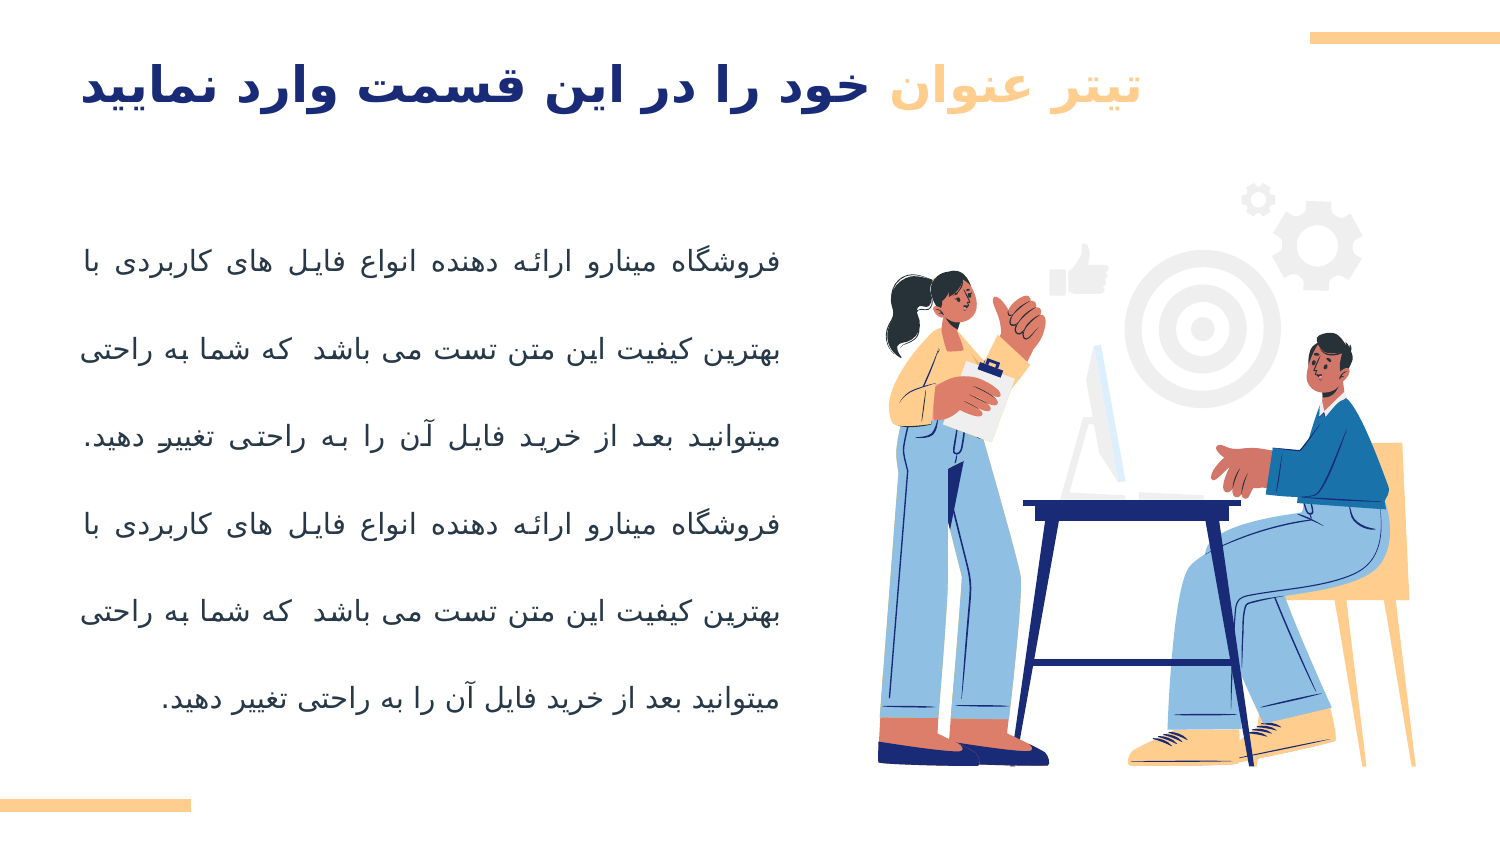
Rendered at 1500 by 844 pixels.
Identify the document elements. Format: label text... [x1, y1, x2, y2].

text_box فروشگاه مینارو ارائه دهنده انواع فایل های کاربردی با بهترین کیفیت این متن تست می باشد که شما به راحتی میتوانید بعد از خرید فایل آن را به راحتی تغییر دهید. فروشگاه مینارو ارائه دهنده انواع فایل های کاربردی با بهترین کیفیت این متن تست می باشد که شما به راحتی میتوانید بعد از خرید فایل آن را به راحتی تغییر دهید. [63, 182, 796, 723]
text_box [877, 182, 1416, 767]
text_box تیتر عنوان خود را در این قسمت وارد نمایید [0, 15, 1224, 120]
